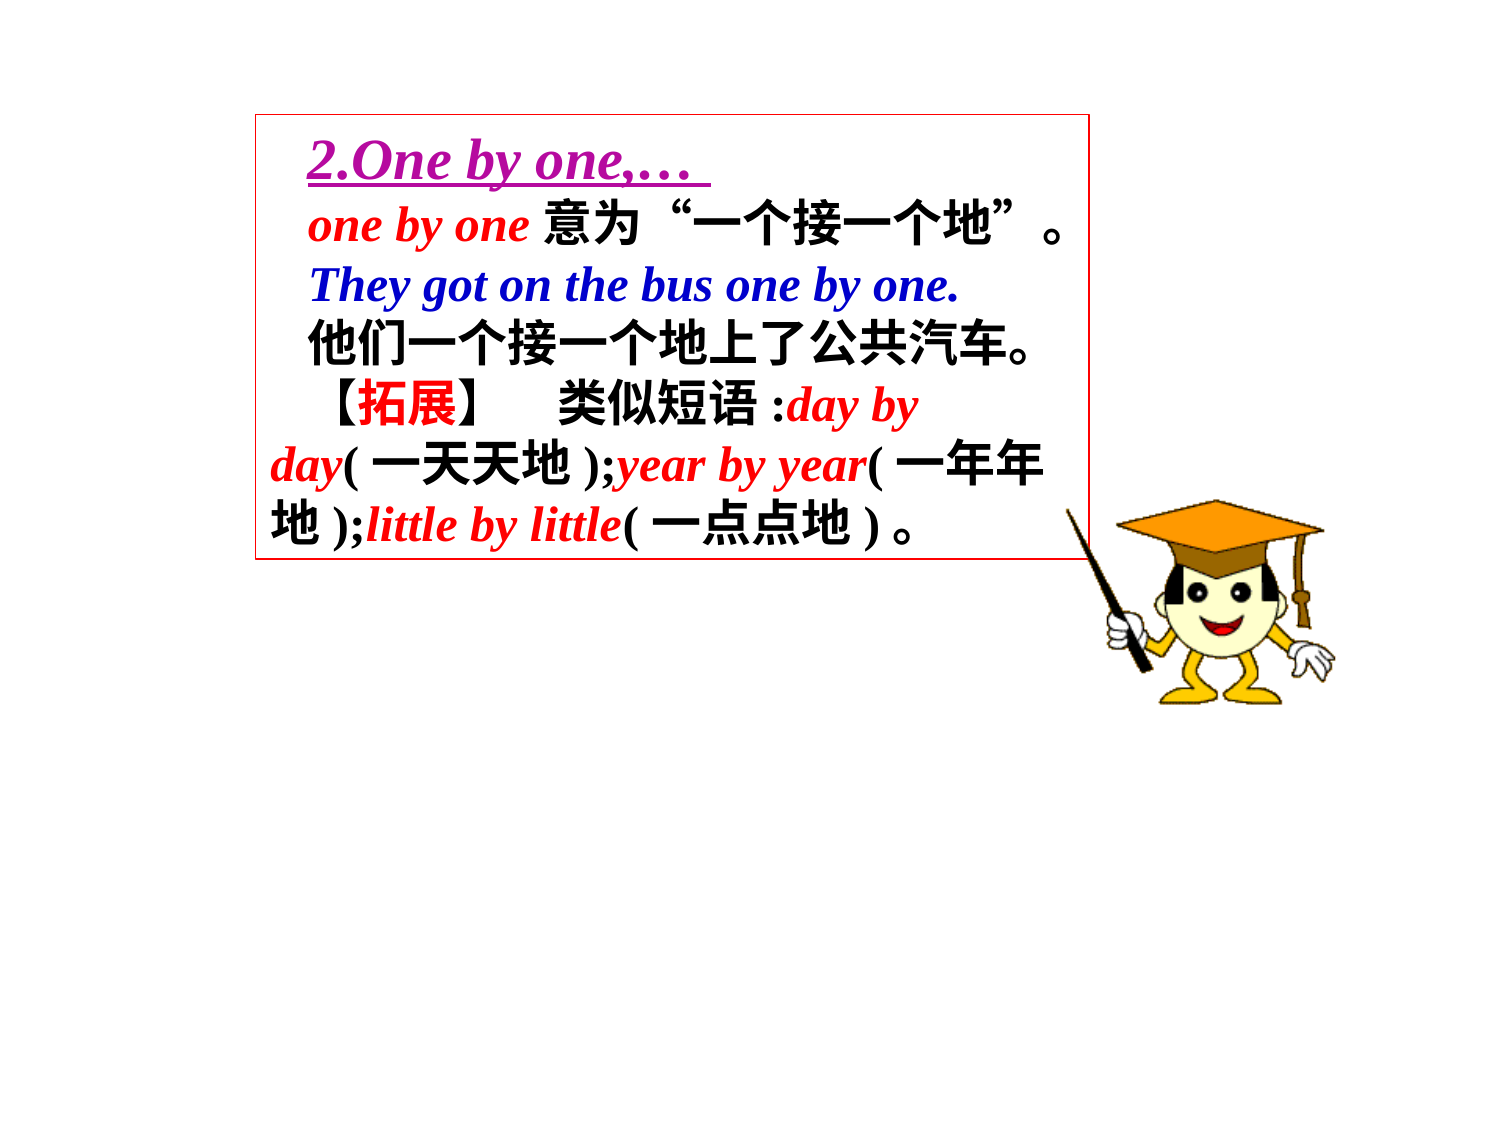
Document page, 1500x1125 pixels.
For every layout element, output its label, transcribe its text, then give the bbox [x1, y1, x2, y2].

text_box 2.One by one,… one by one意为“一个接一个地”。 They got on the bus one by one. 他们一个接一个地上了公共汽车。 【拓展】 类似短语:day by day(一天天地);year by year(一年年地);little by little(一点点地)。 [255, 114, 1089, 560]
picture [1046, 483, 1360, 719]
